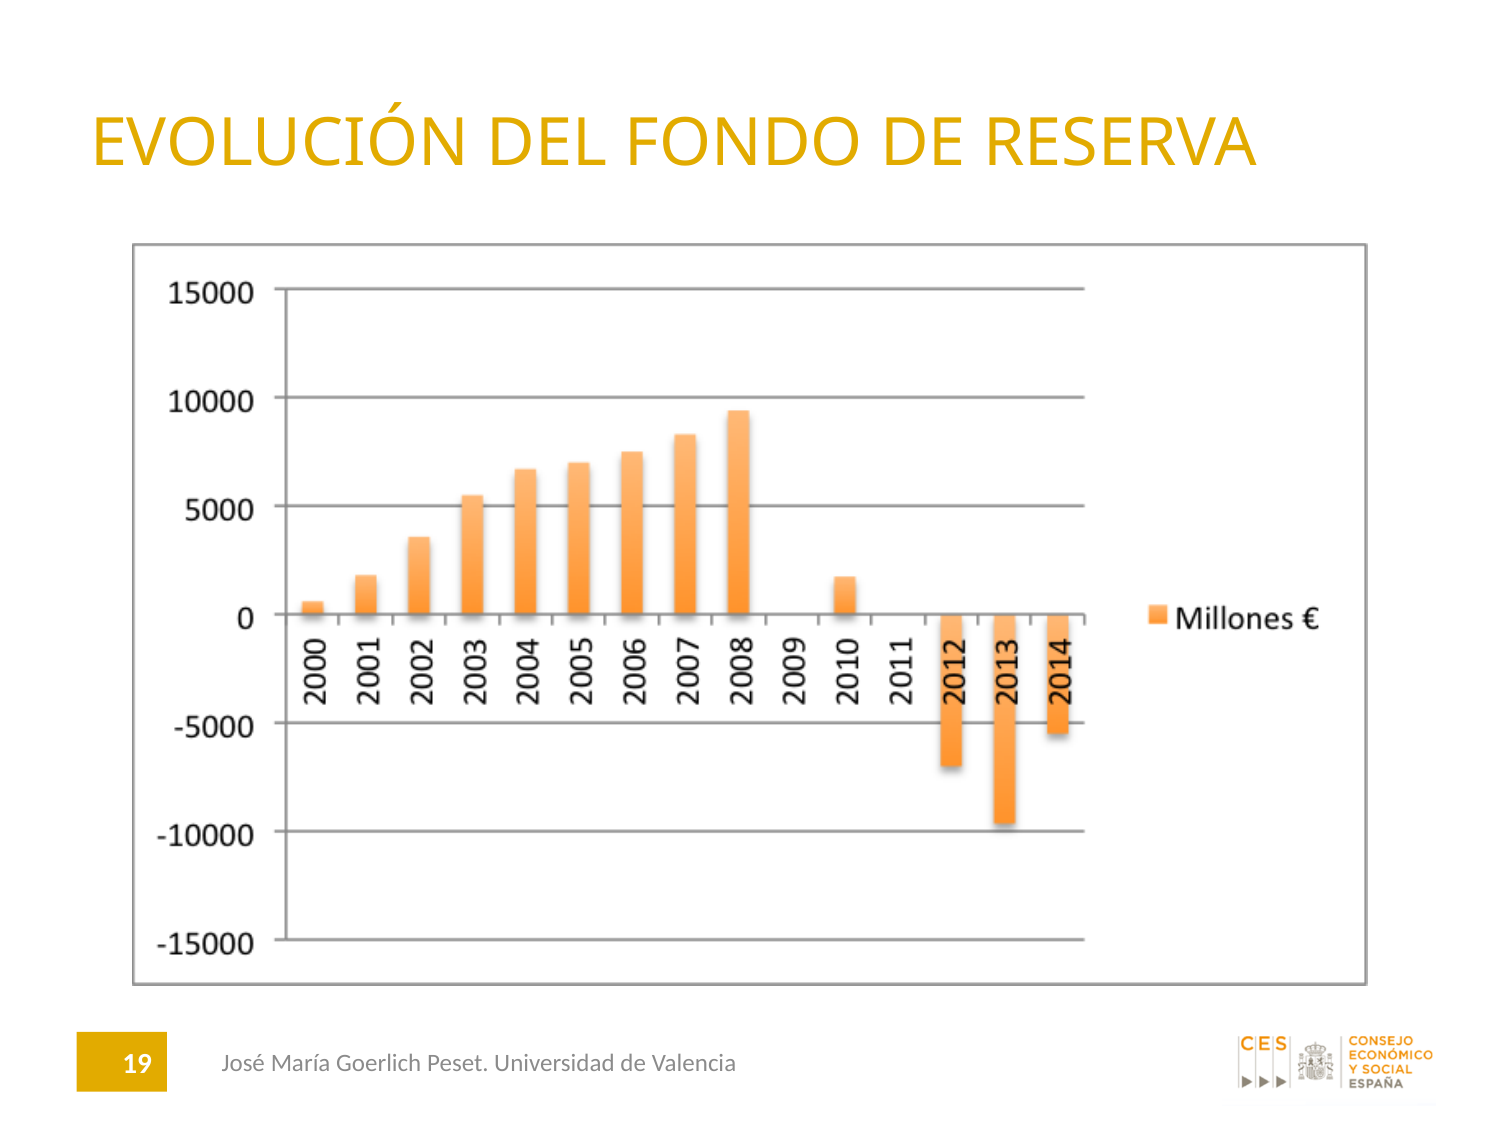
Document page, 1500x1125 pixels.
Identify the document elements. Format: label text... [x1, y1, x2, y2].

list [74, 243, 1426, 987]
picture [1222, 1017, 1436, 1106]
title Evolución del fondo de reserva [75, 45, 1425, 233]
slide_number 19 [76, 1031, 167, 1092]
footer José María Goerlich Peset. Universidad de Valencia [206, 1031, 1211, 1092]
